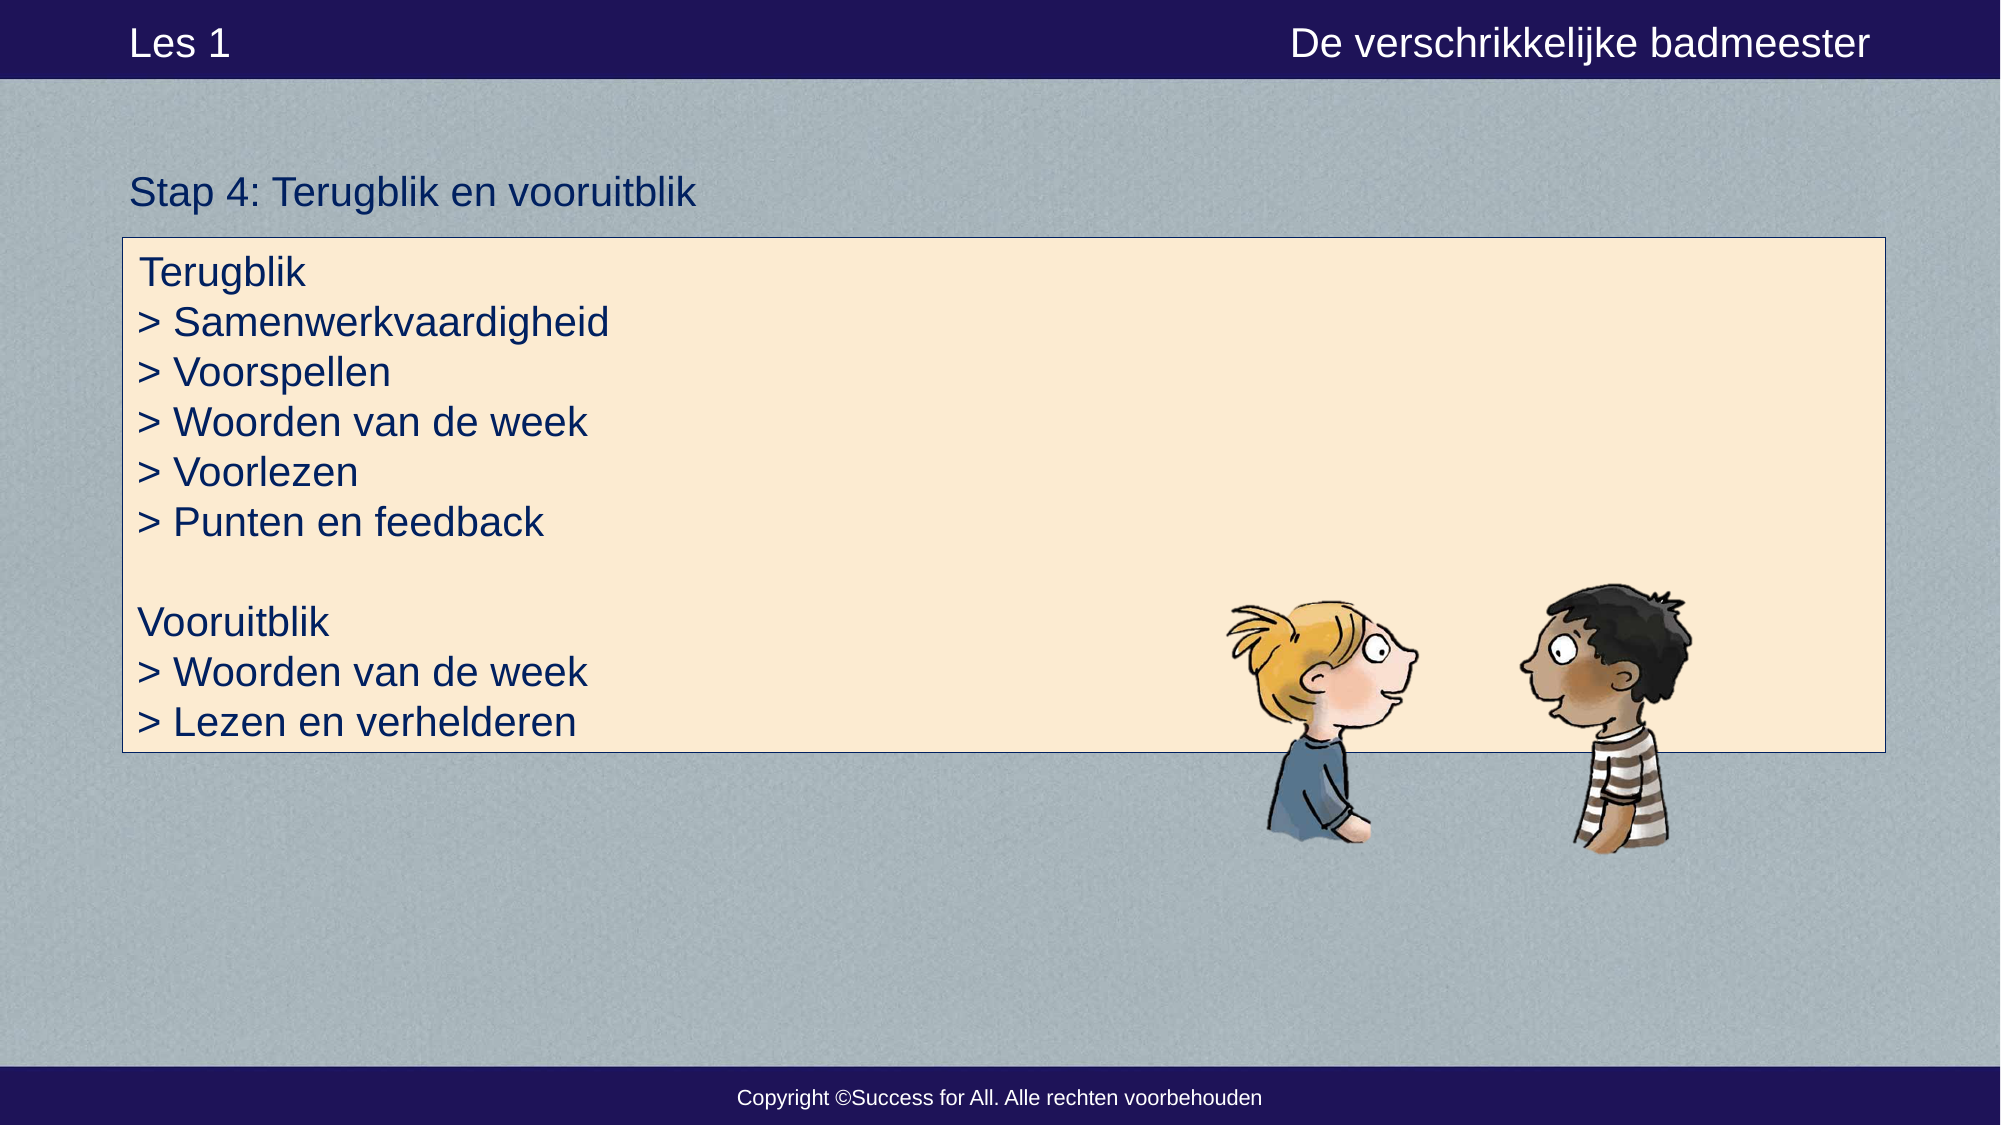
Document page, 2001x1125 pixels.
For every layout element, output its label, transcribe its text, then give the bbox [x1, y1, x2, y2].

text_box Les 1 [114, 8, 354, 73]
text_box Copyright ©Success for All. Alle rechten voorbehouden [0, 1076, 2000, 1125]
text_box Terugblik > Samenwerkvaardigheid > Voorspellen > Woorden van de week > Voorlezen > Punten en feedback Vooruitblik > Woorden van de week > Lezen en verhelderen [122, 237, 1886, 753]
text_box Stap 4: Terugblik en vooruitblik [114, 157, 907, 223]
text_box De verschrikkelijke badmeester [999, 8, 1886, 73]
picture [0, 0, 2001, 1125]
